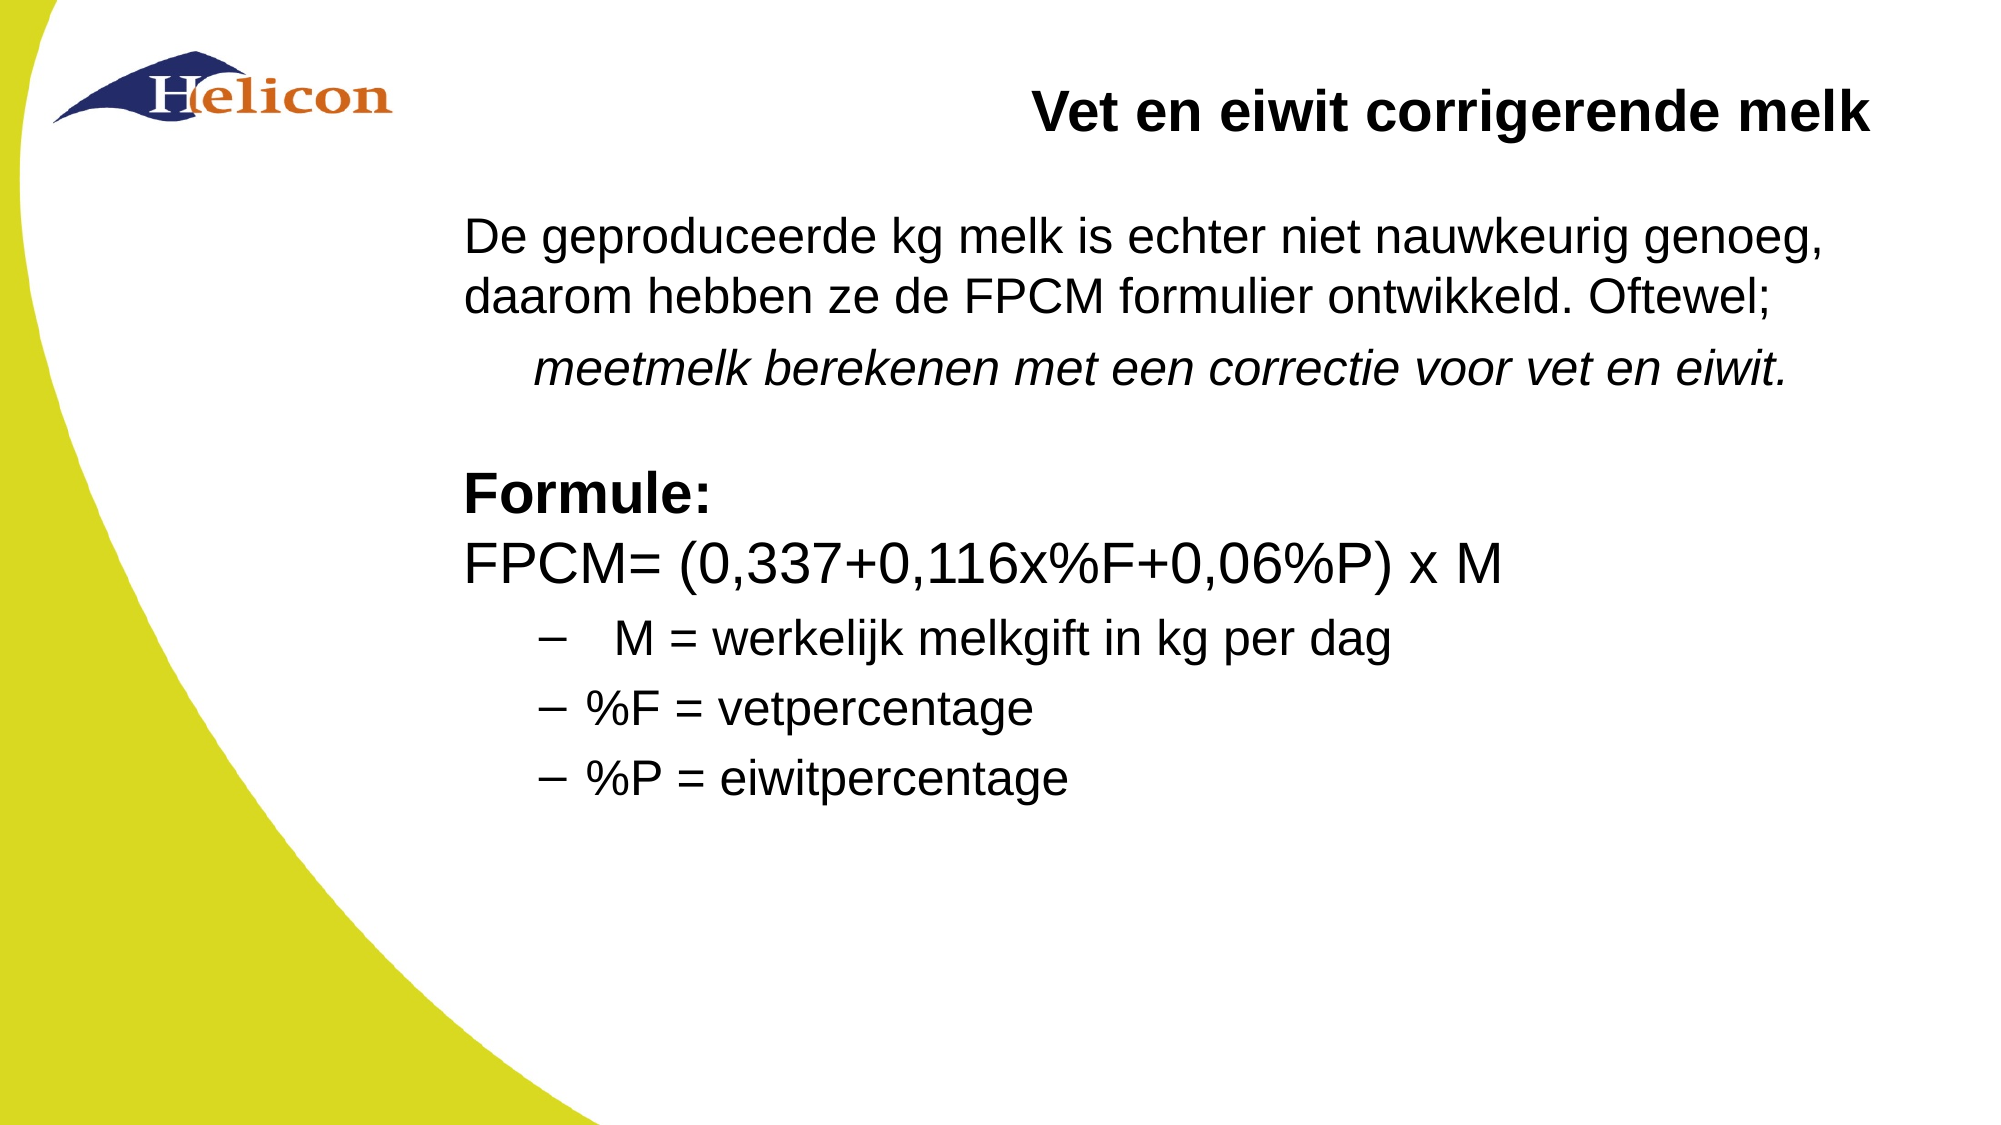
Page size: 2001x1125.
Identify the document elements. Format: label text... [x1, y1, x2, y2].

picture [0, 0, 2000, 1125]
list De geproduceerde kg melk is echter niet nauwkeurig genoeg, daarom hebben ze de FPCM formulier ontwikkeld. Oftewel; meetmelk berekenen met een correctie voor vet en eiwit. Formule: FPCM= (0,337+0,116x%F+0,06%P) x M M = werkelijk melkgift in kg per dag %F = vetpercentage %P = eiwitpercentage [448, 196, 1900, 1005]
title Vet en eiwit corrigerende melk [432, 54, 1887, 161]
